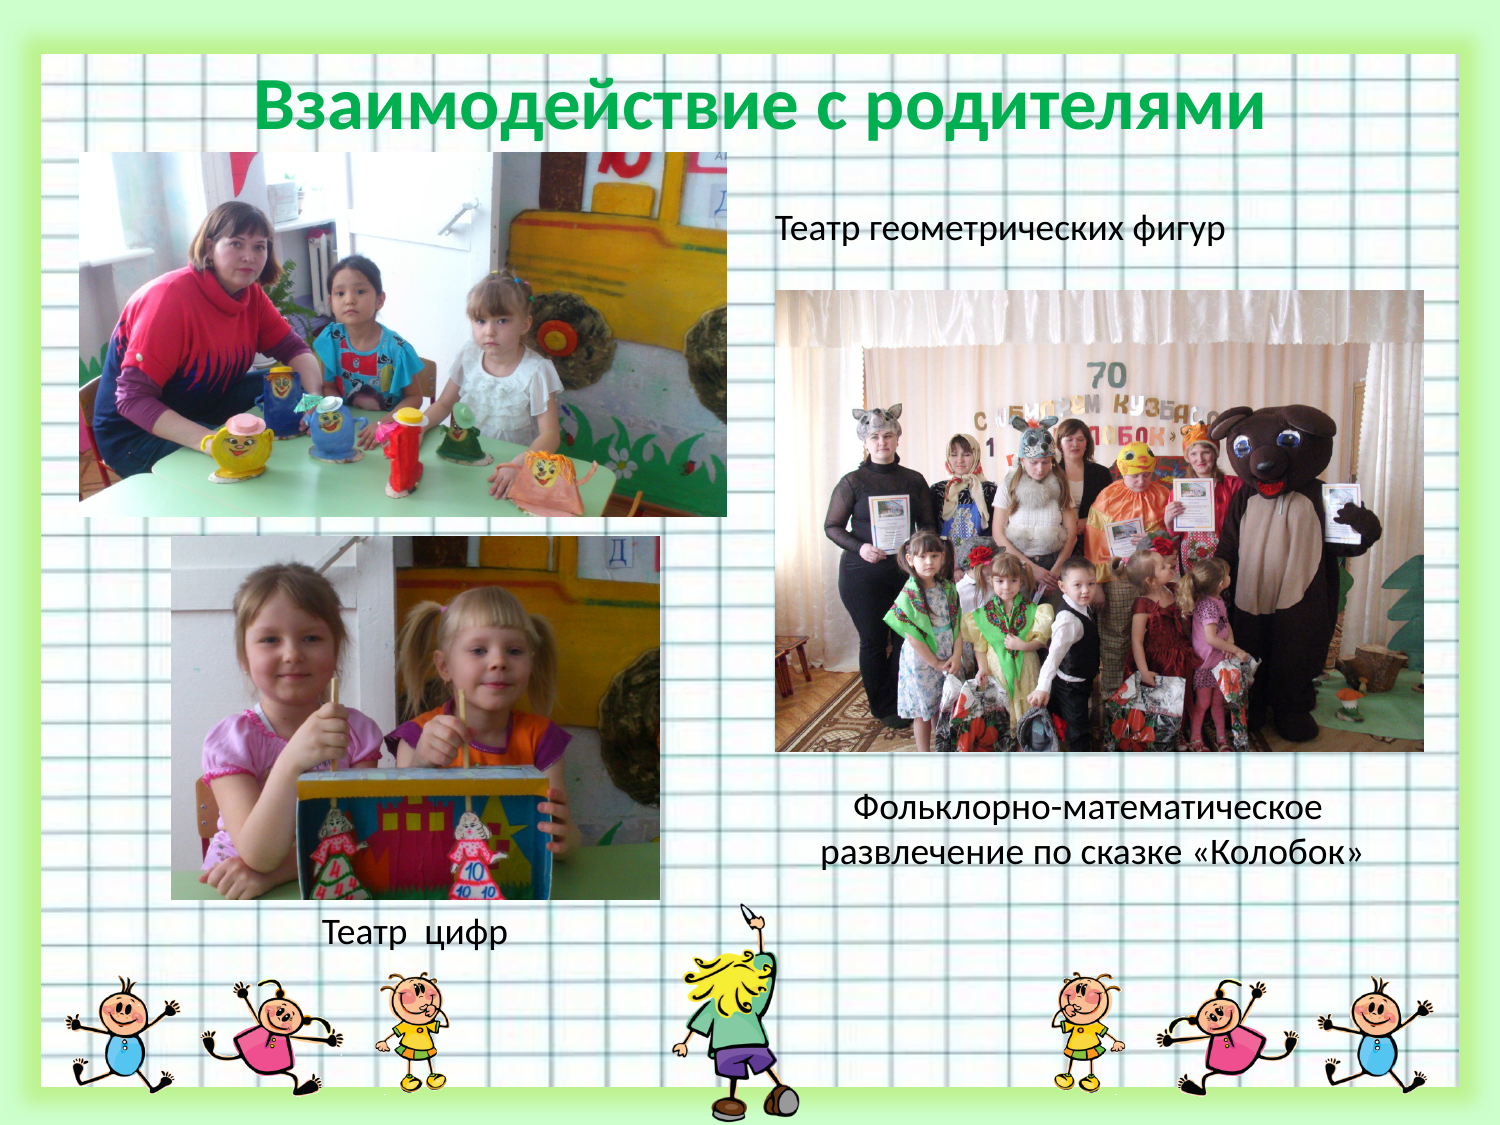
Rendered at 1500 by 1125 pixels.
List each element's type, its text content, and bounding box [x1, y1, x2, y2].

text_box Театр цифр [101, 899, 728, 960]
title Взаимодействие с родителями [123, 42, 1399, 156]
text_box Фольклорно-математическое развлечение по сказке «Колобок» [693, 775, 1492, 880]
text_box Театр геометрических фигур [732, 195, 1279, 256]
picture [41, 54, 1459, 1125]
